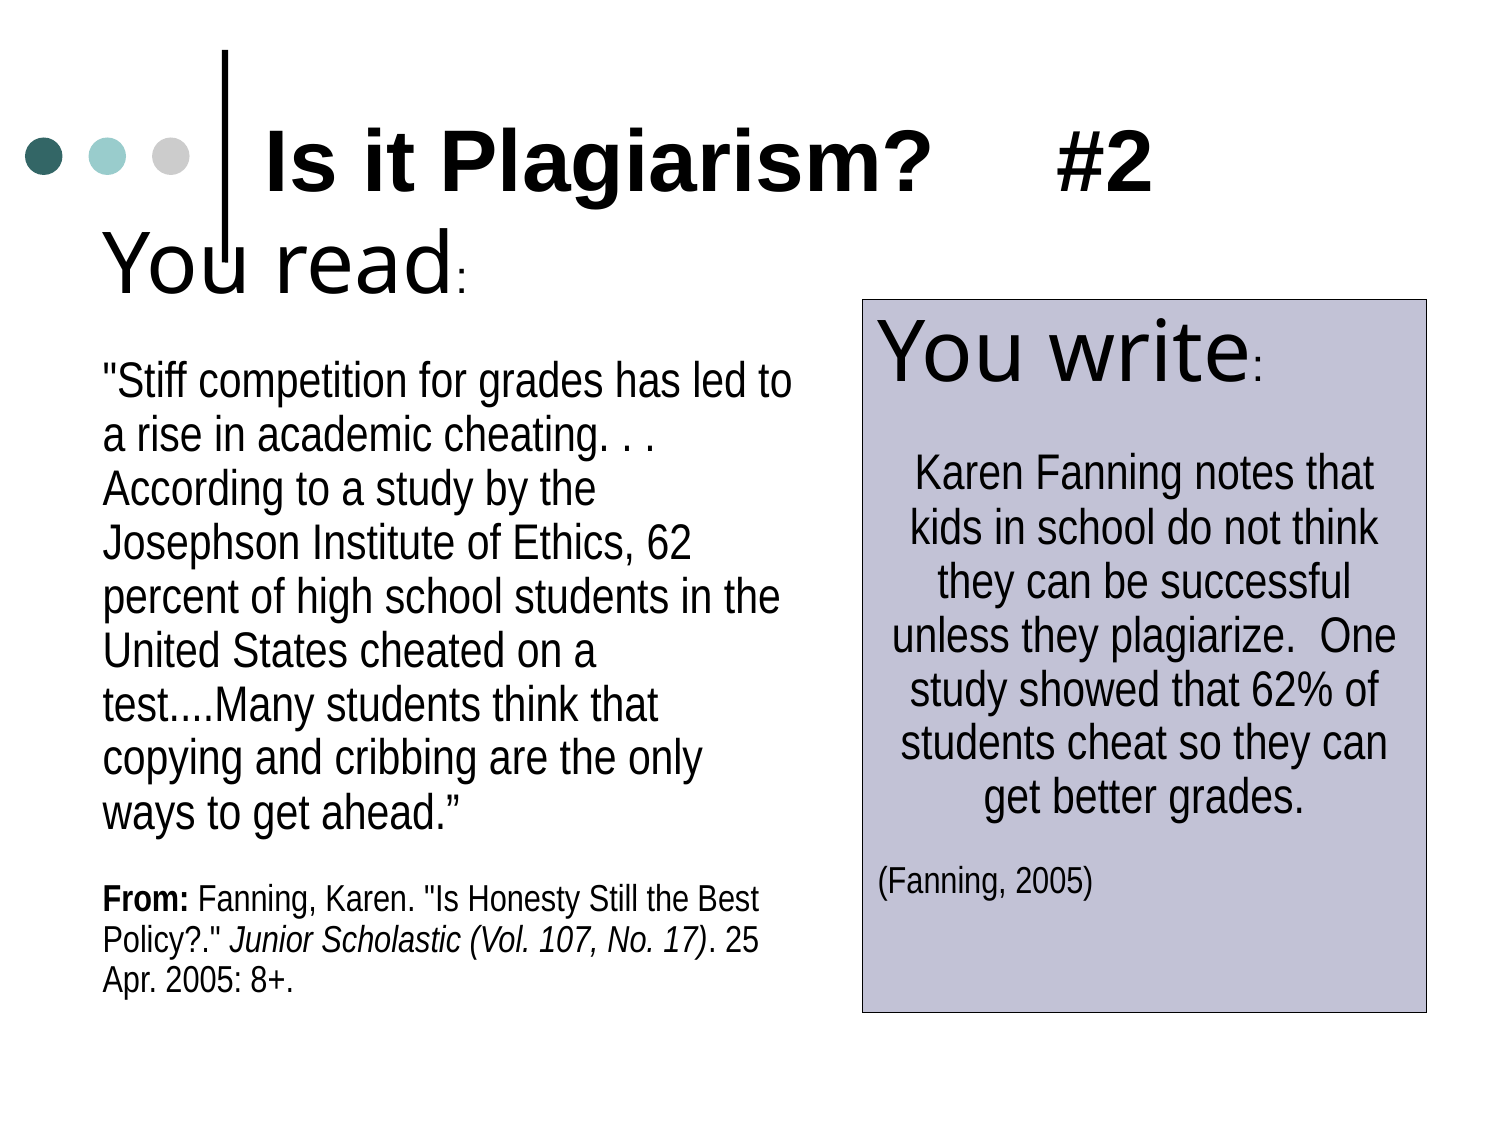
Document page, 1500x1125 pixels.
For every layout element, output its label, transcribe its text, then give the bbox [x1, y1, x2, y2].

title Is it Plagiarism? #2 [249, 31, 1400, 282]
list You read: "Stiff competition for grades has led to a rise in academic cheating. . . According to a study by the Josephson Institute of Ethics, 62 percent of high school students in the United States cheated on a test....Many students think that copying and cribbing are the only ways to get ahead.” From: Fanning, Karen. "Is Honesty Still the Best Policy?." Junior Scholastic (Vol. 107, No. 17). 25 Apr. 2005: 8+. [87, 212, 815, 1125]
list You write: Karen Fanning notes that kids in school do not think they can be successful unless they plagiarize. One study showed that 62% of students cheat so they can get better grades. (Fanning, 2005) [862, 299, 1427, 1013]
